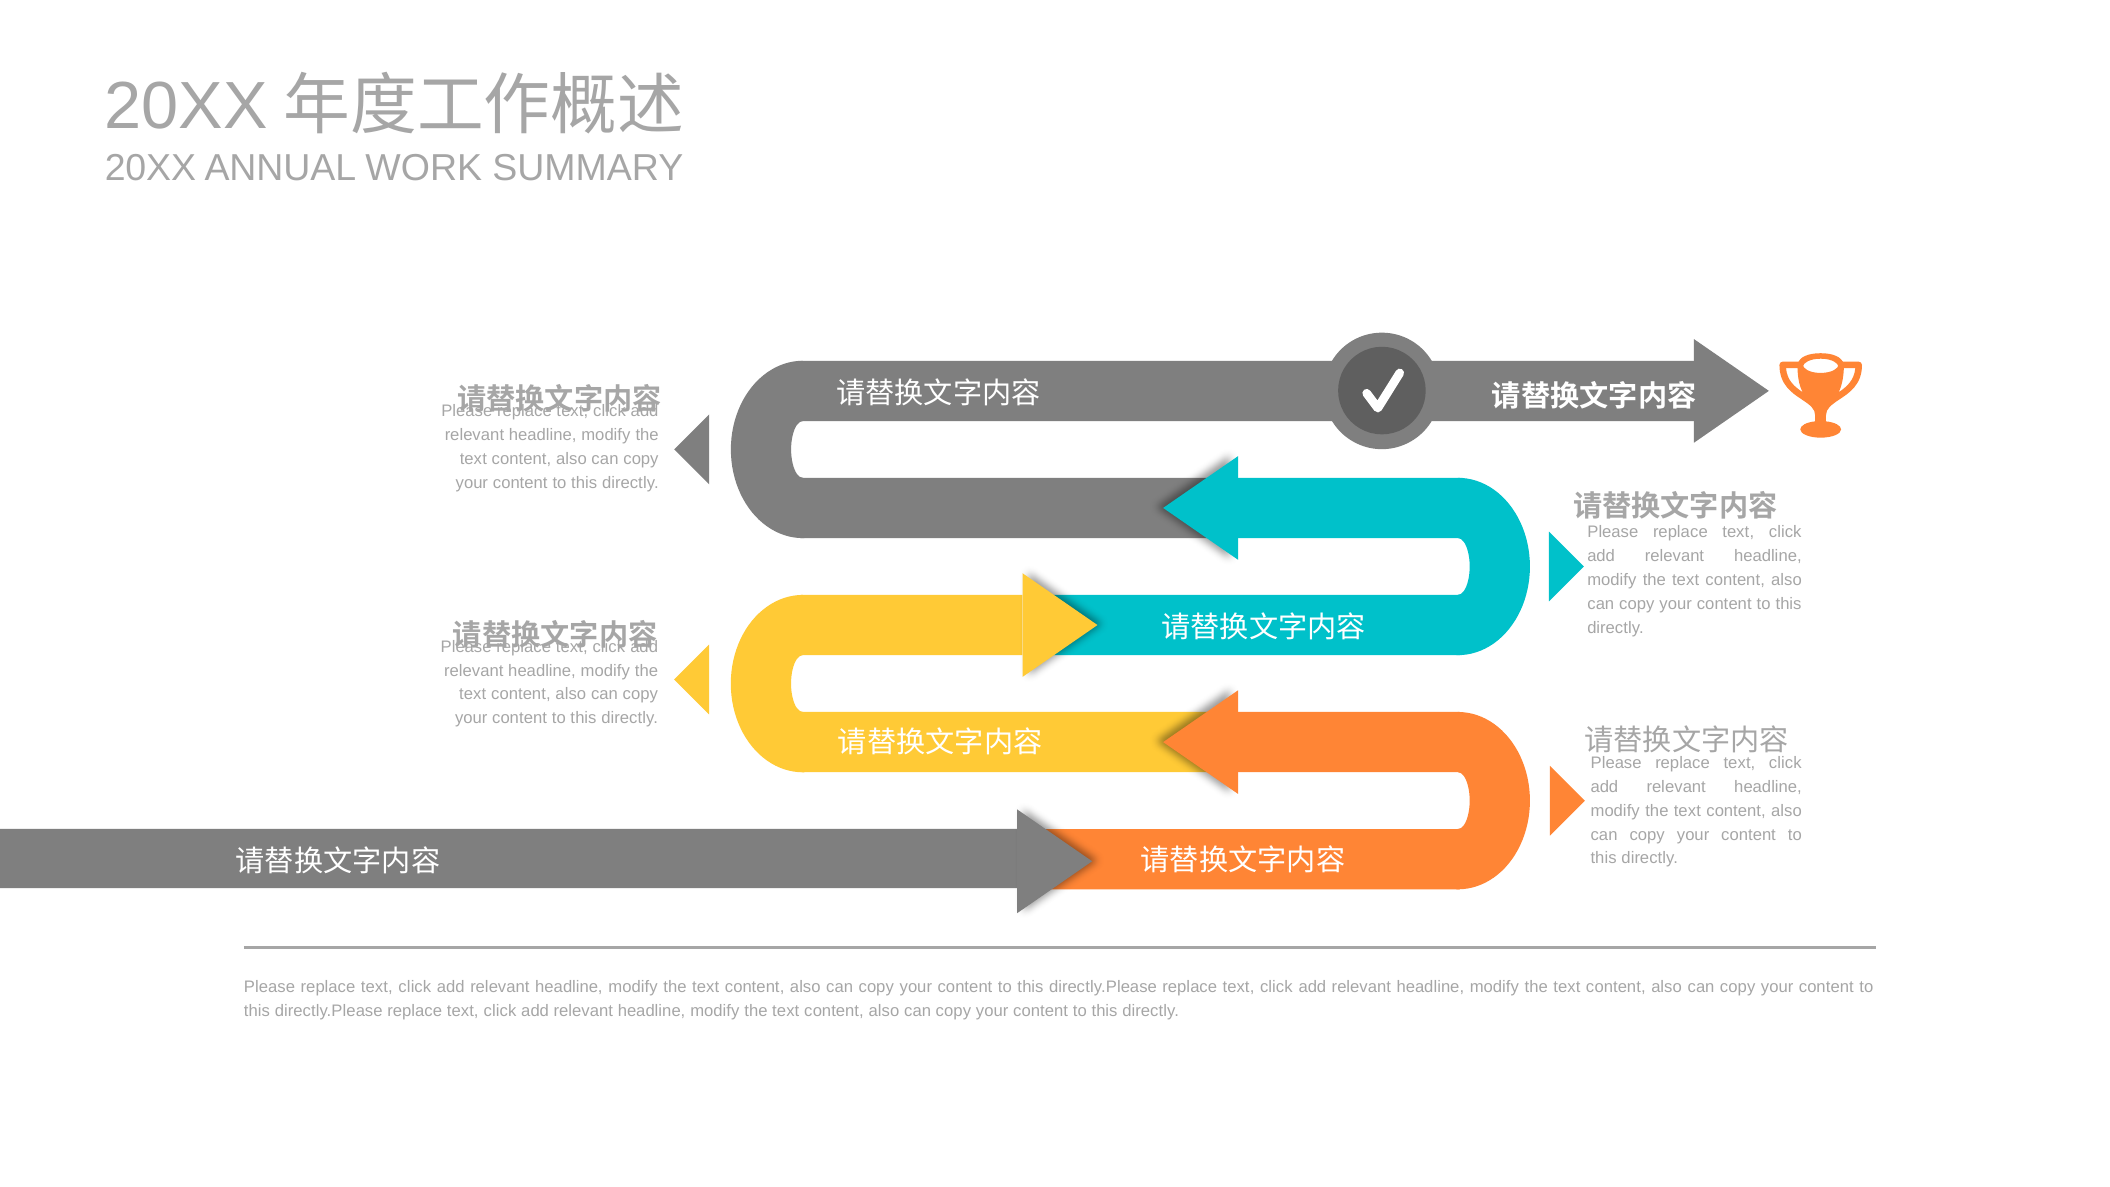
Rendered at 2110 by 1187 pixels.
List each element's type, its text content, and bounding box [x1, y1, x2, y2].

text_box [1769, 715, 1803, 867]
text_box [1779, 353, 1863, 438]
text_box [1769, 481, 1803, 637]
text_box 20XX年度工作概述 [104, 61, 692, 142]
text_box 20XX ANNUAL WORK SUMMARY [104, 142, 692, 188]
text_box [0, 332, 1769, 914]
text_box Please replace text, click add relevant headline, modify the text content, also can copy your content to this directly.Please replace text, click add relevant headline, modify the text content, also can copy your content to this directly.Please replace text, click add relevant headline, modify the text content, also can copy your content to this directly. [243, 972, 1876, 1021]
